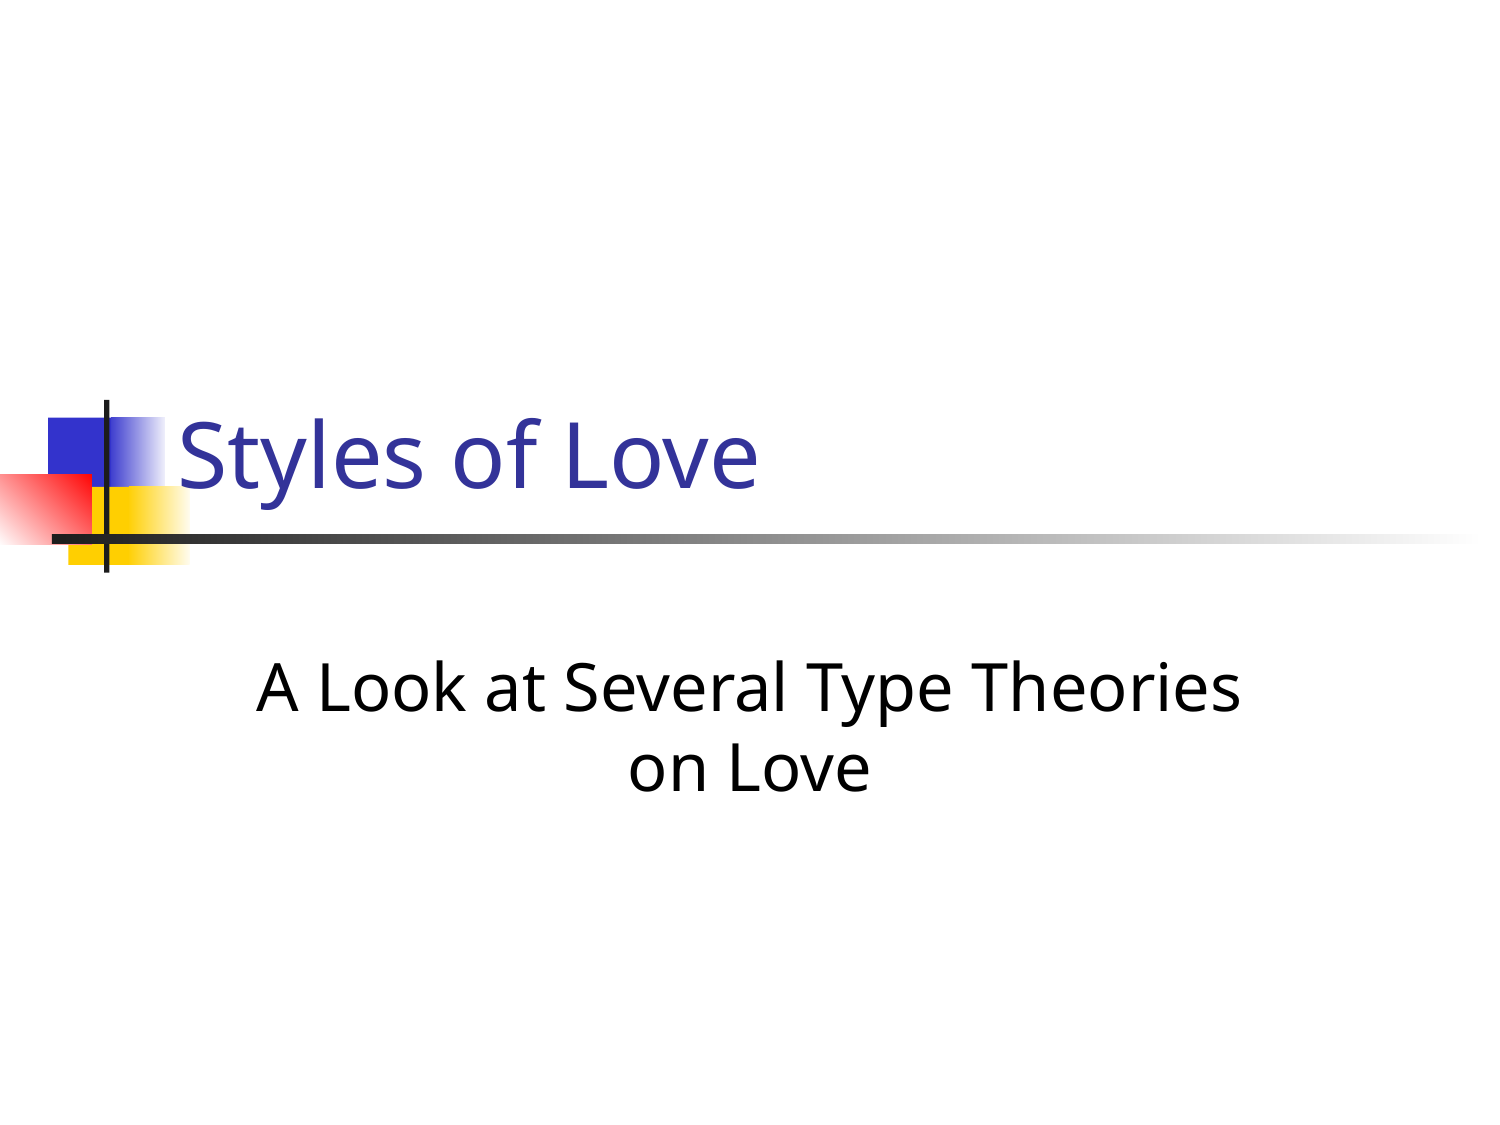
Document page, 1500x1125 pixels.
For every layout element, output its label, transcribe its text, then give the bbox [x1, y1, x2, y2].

title Styles of Love [162, 275, 1438, 515]
subtitle A Look at Several Type Theories on Love [225, 637, 1275, 925]
